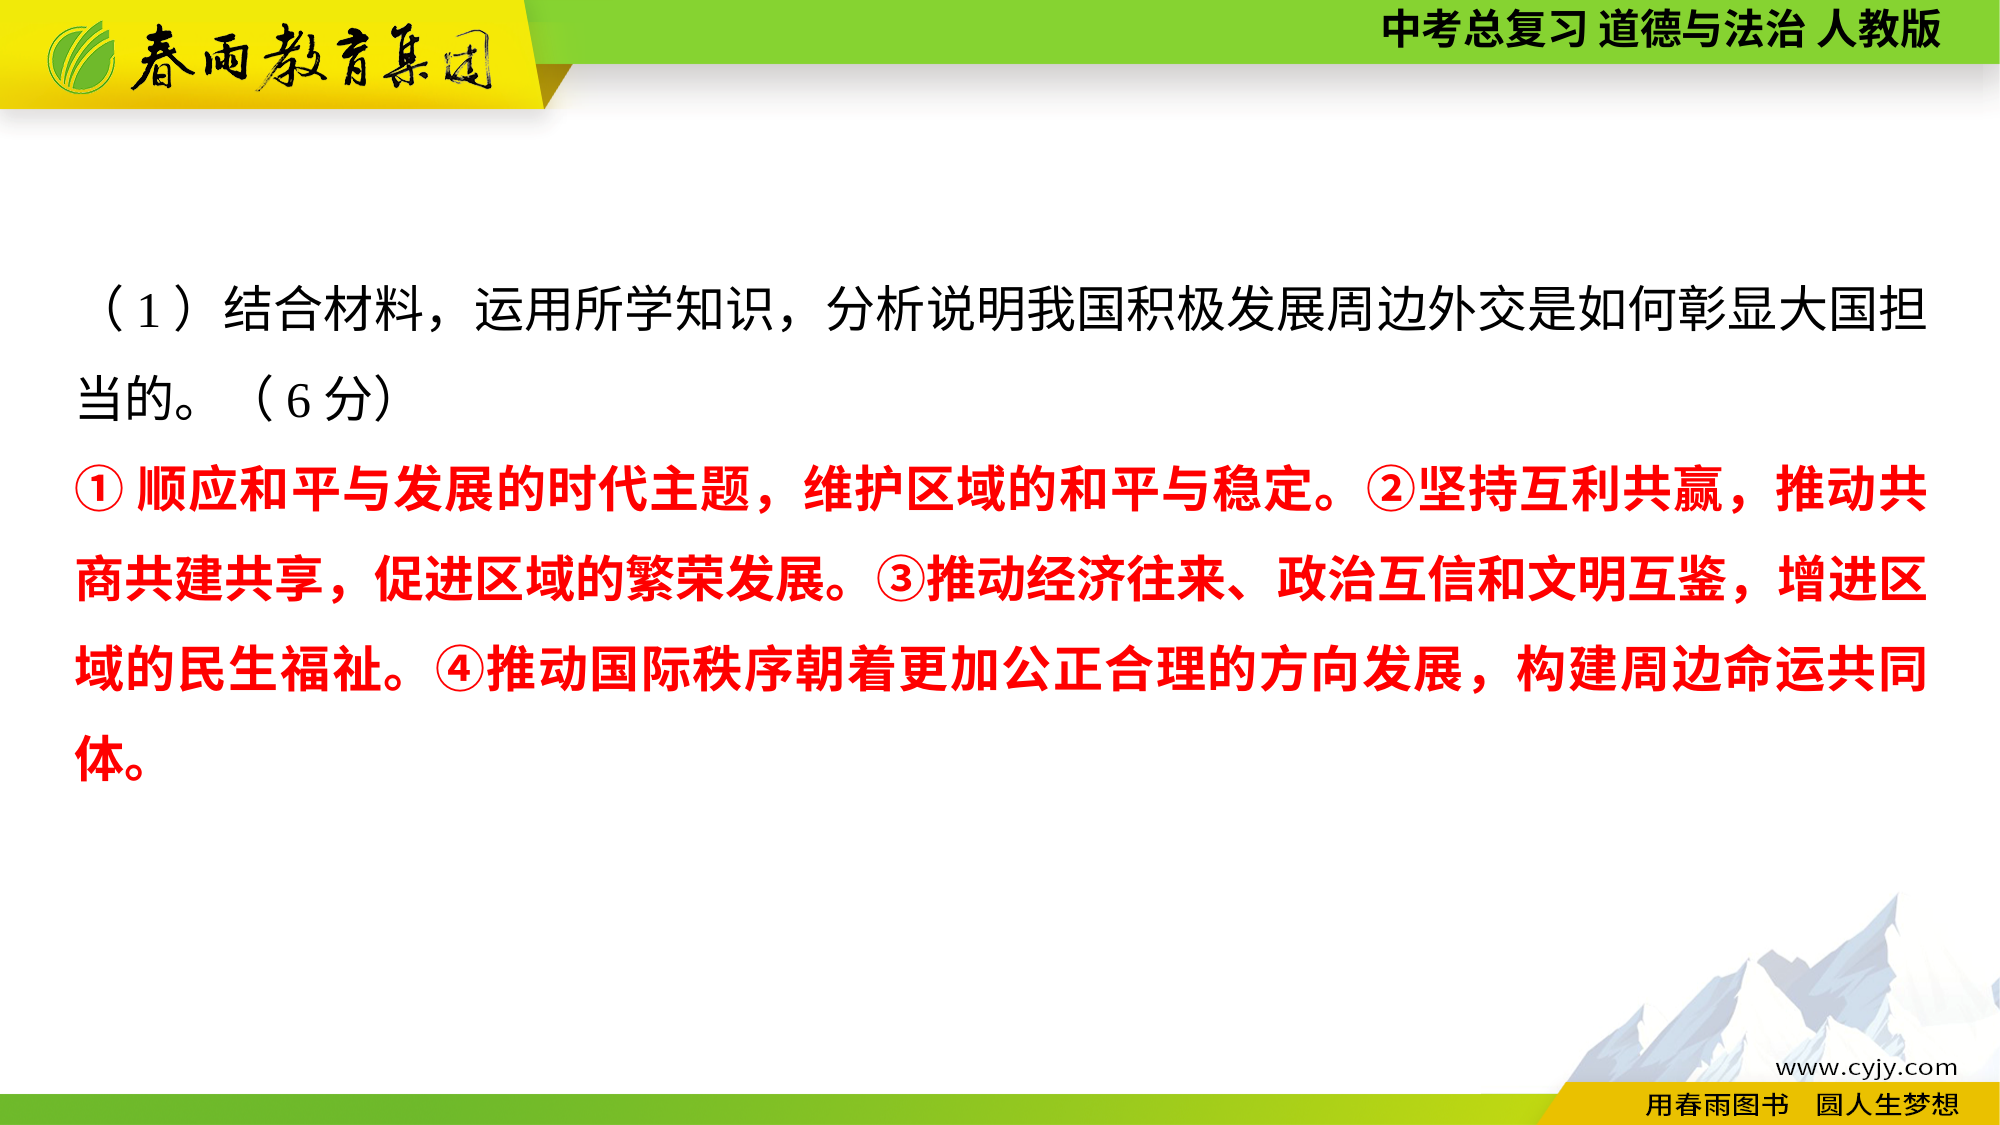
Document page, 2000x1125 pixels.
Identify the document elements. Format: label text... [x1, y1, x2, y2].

picture [0, 0, 2000, 1125]
text_box ①顺应和平与发展的时代主题，维护区域的和平与稳定。②坚持互利共赢，推动共商共建共享，促进区域的繁荣发展。③推动经济往来、政治互信和文明互鉴，增进区域的民生福祉。④推动国际秩序朝着更加公正合理的方向发展，构建周边命运共同体。 [59, 419, 1944, 795]
list （1）结合材料，运用所学知识，分析说明我国积极发展周边外交是如何彰显大国担当的。（6分） [59, 239, 1944, 419]
